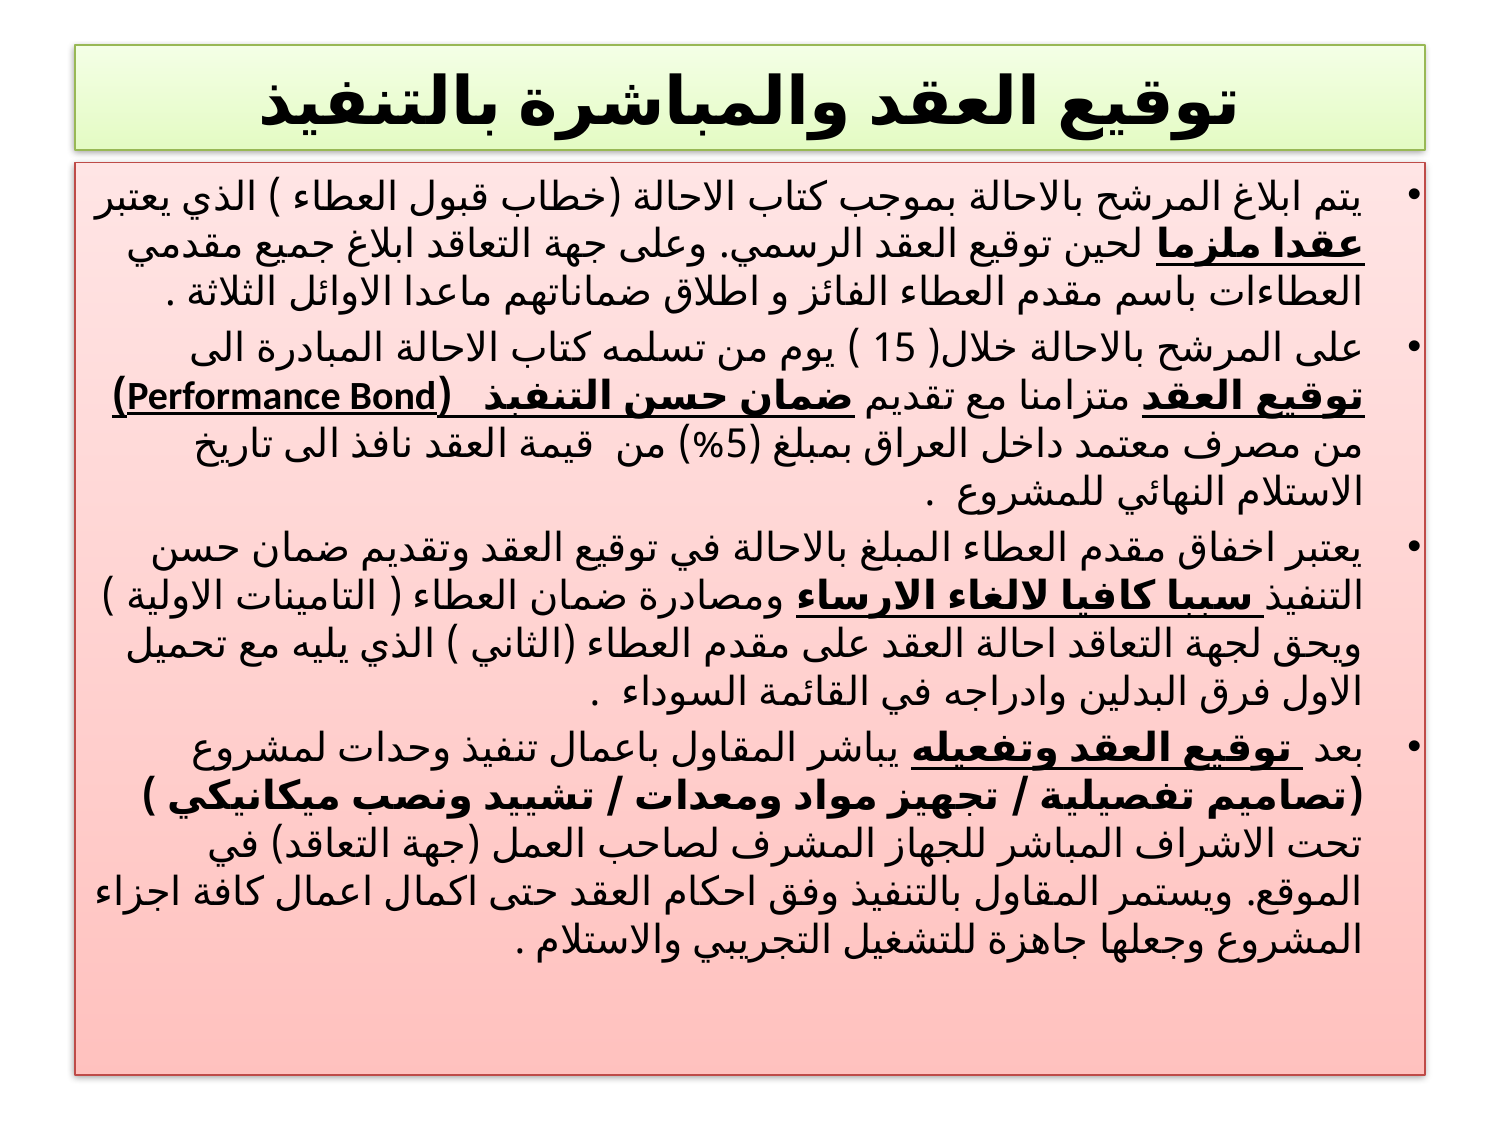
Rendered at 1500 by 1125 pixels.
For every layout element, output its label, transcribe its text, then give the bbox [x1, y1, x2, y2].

list يتم ابلاغ المرشح بالاحالة بموجب كتاب الاحالة (خطاب قبول العطاء ) الذي يعتبر عقدا ملزما لحين توقيع العقد الرسمي. وعلى جهة التعاقد ابلاغ جميع مقدمي العطاءات باسم مقدم العطاء الفائز و اطلاق ضماناتهم ماعدا الاوائل الثلاثة . على المرشح بالاحالة خلال( 15 ) يوم من تسلمه كتاب الاحالة المبادرة الى توقيع العقد متزامنا مع تقديم ضمان حسن التنفبذ (Performance Bond) من مصرف معتمد داخل العراق بمبلغ (5%) من قيمة العقد نافذ الى تاريخ الاستلام النهائي للمشروع . يعتبر اخفاق مقدم العطاء المبلغ بالاحالة في توقيع العقد وتقديم ضمان حسن التنفيذ سببا كافيا لالغاء الارساء ومصادرة ضمان العطاء ( التامينات الاولية ) ويحق لجهة التعاقد احالة العقد على مقدم العطاء (الثاني ) الذي يليه مع تحميل الاول فرق البدلين وادراجه في القائمة السوداء . بعد توقيع العقد وتفعيله يباشر المقاول باعمال تنفيذ وحدات لمشروع (تصاميم تفصيلية / تجهيز مواد ومعدات / تشييد ونصب ميكانيكي ) تحت الاشراف المباشر للجهاز المشرف لصاحب العمل (جهة التعاقد) في الموقع. ويستمر المقاول بالتنفيذ وفق احكام العقد حتى اكمال اعمال كافة اجزاء المشروع وجعلها جاهزة للتشغيل التجريبي والاستلام . [74, 162, 1426, 1076]
title توقيع العقد والمباشرة بالتنفيذ [74, 44, 1426, 151]
